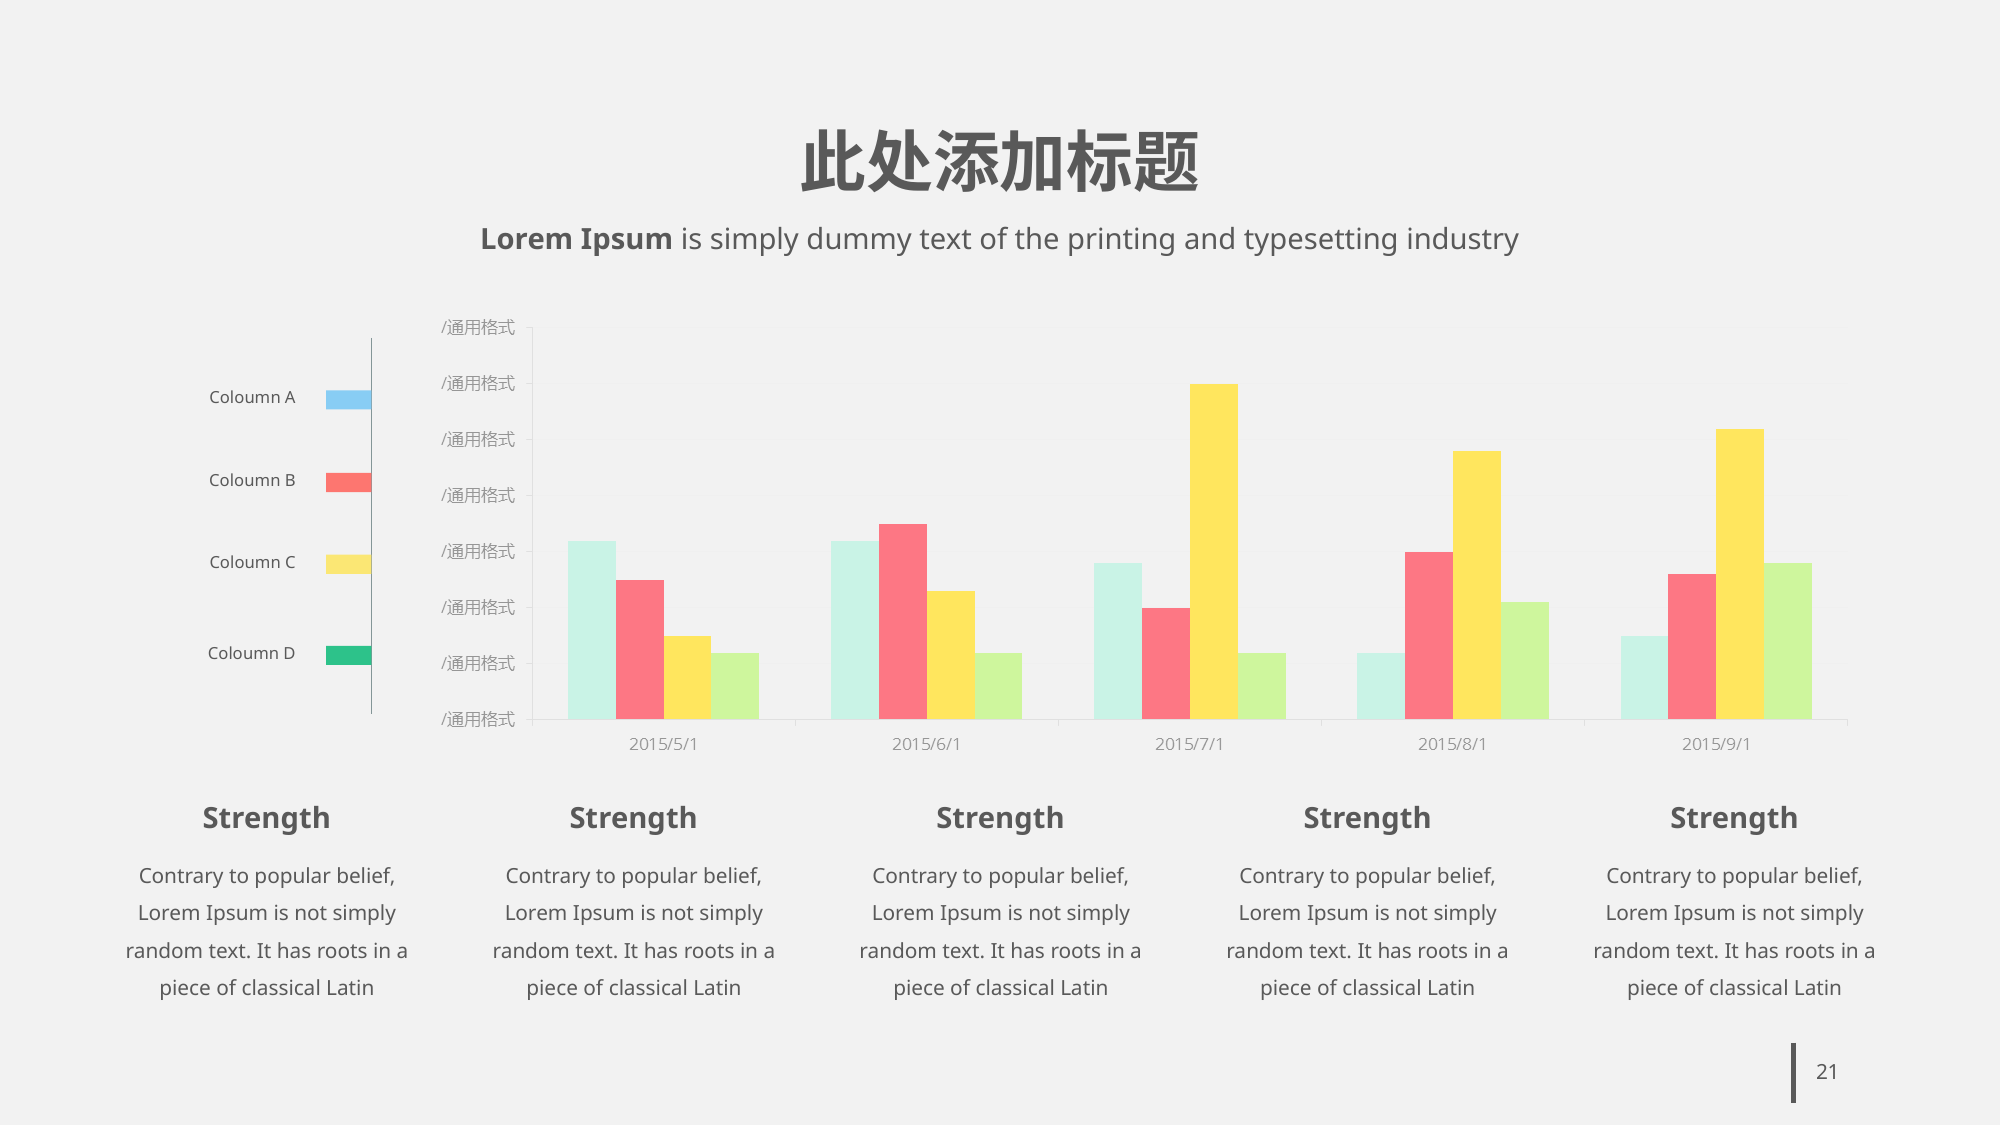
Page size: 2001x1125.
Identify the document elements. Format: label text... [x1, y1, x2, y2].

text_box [1197, 792, 1538, 1010]
text_box 21 [1796, 1042, 1863, 1103]
title 此处添加标题 [137, 59, 1863, 216]
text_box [1564, 792, 1905, 1010]
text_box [463, 792, 804, 1010]
list Lorem Ipsum is simply dummy text of the printing and typesetting industry [137, 216, 1863, 271]
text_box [830, 792, 1171, 1010]
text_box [137, 337, 372, 715]
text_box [96, 792, 437, 1010]
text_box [419, 294, 1880, 777]
